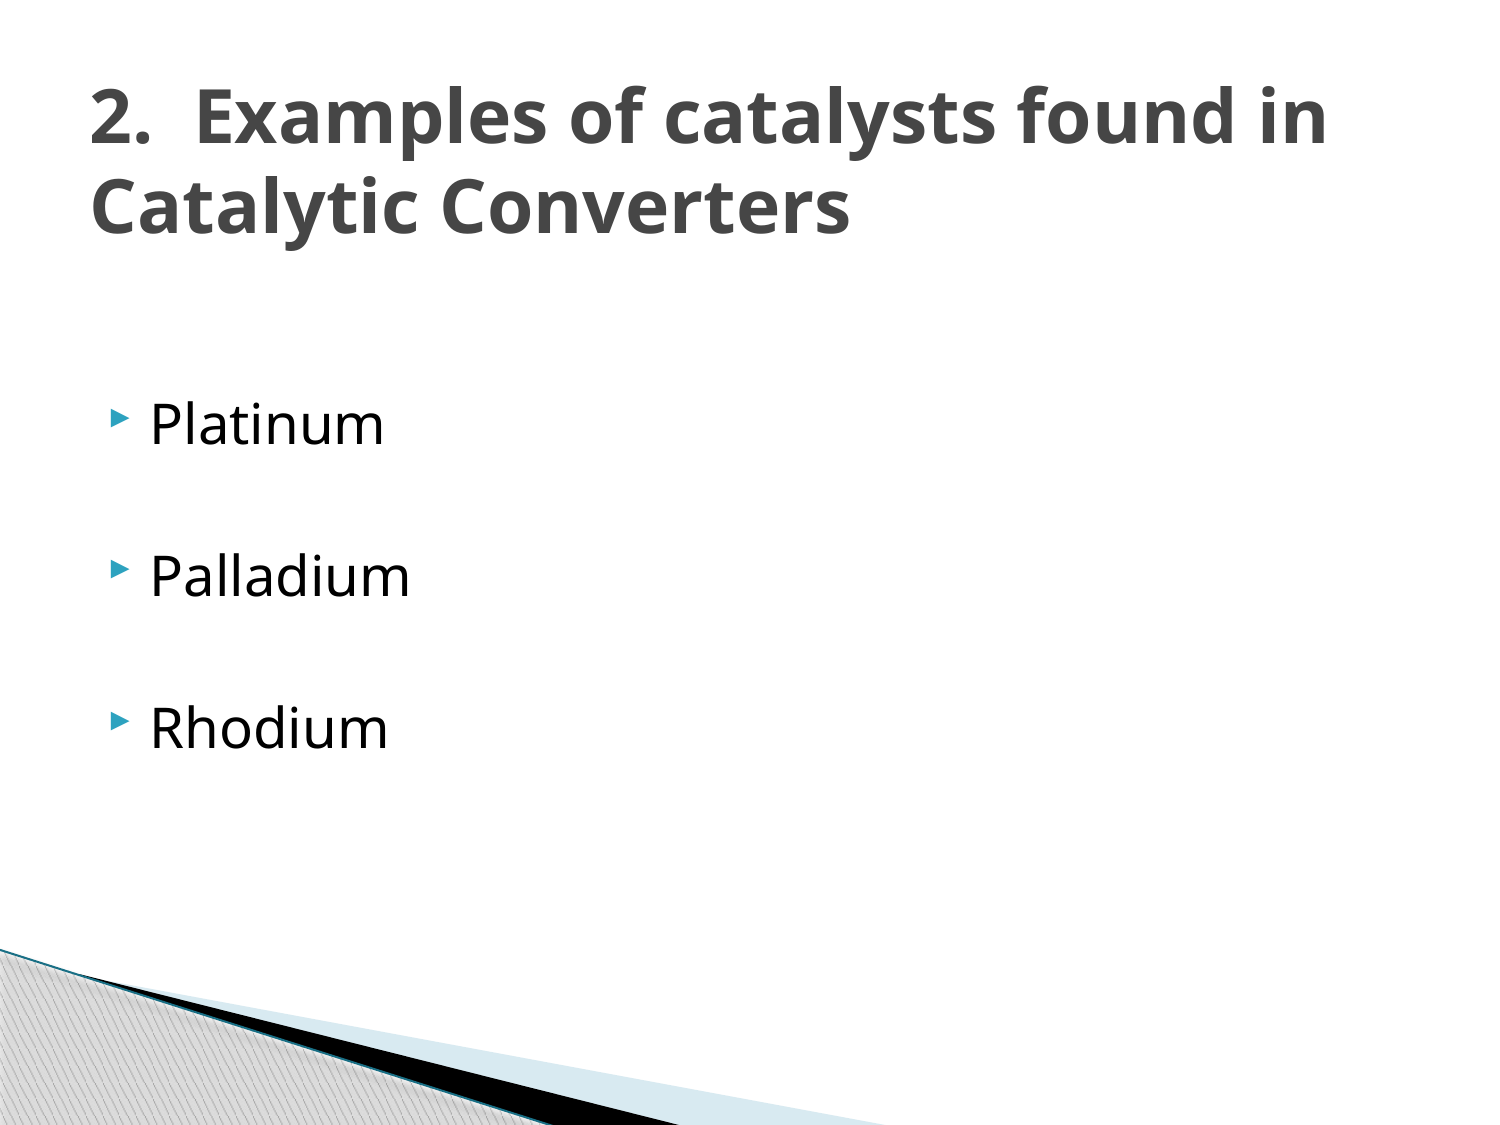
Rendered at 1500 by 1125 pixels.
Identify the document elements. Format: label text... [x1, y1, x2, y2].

list Platinum Palladium Rhodium [75, 381, 1425, 986]
title 2. Examples of catalysts found in Catalytic Converters [75, 0, 1425, 318]
